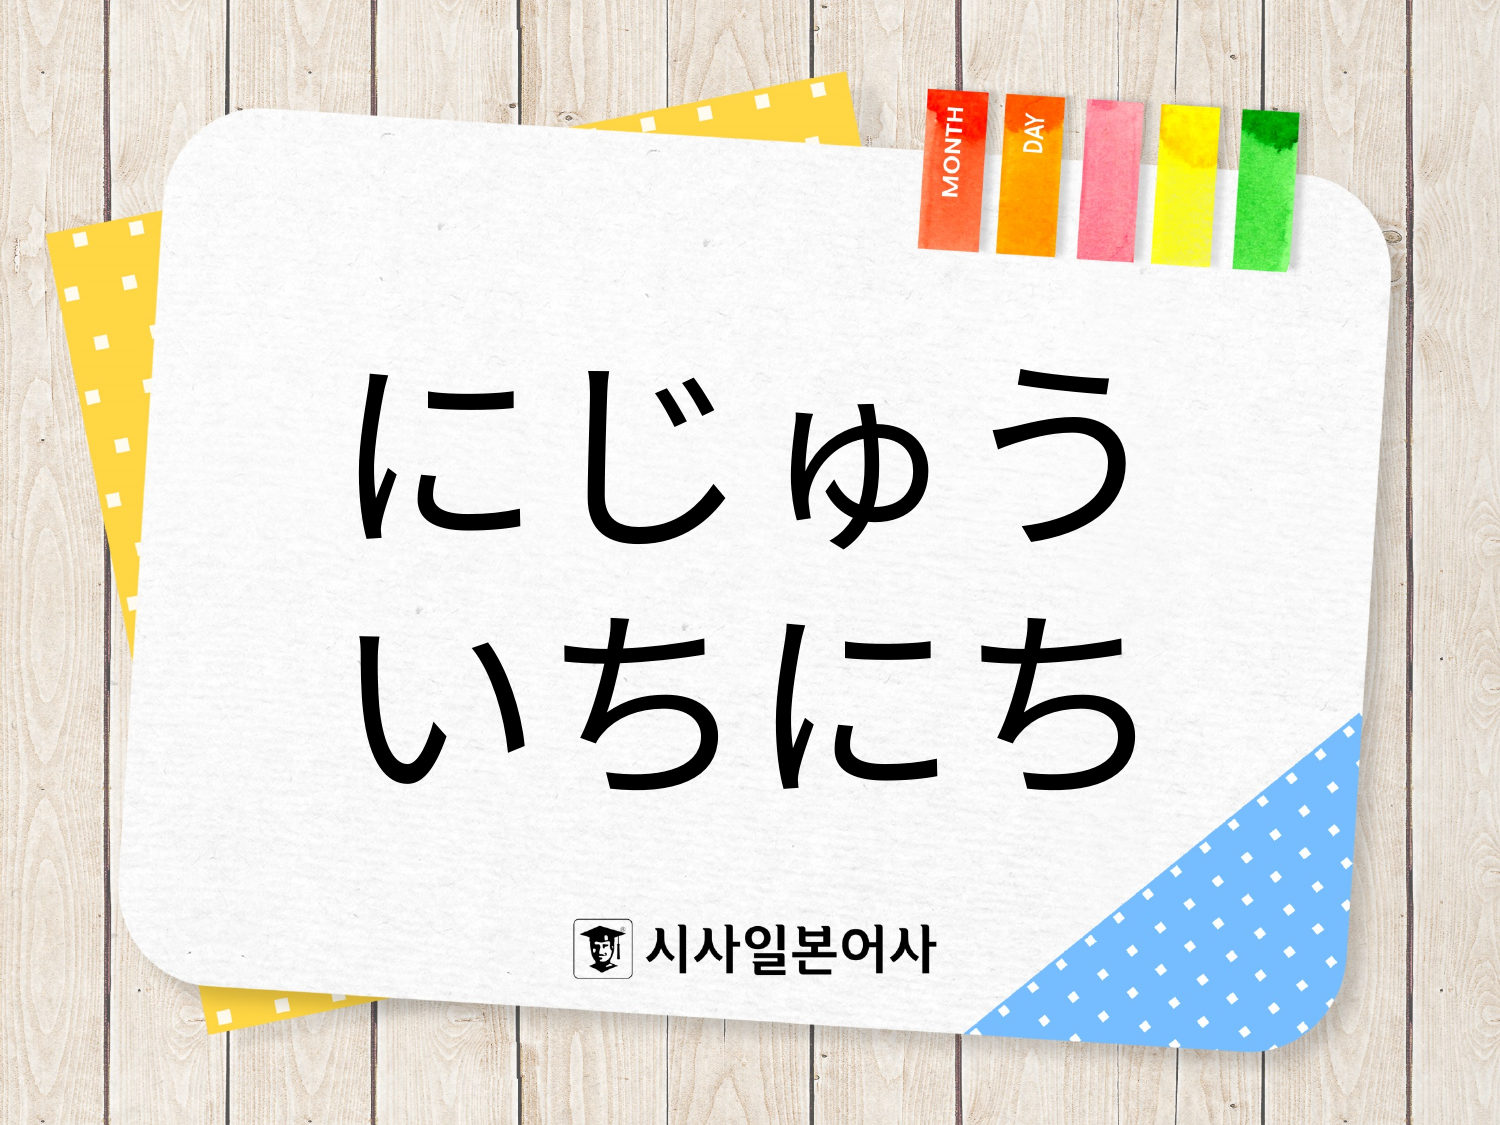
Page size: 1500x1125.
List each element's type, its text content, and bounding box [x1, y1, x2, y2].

picture [0, 0, 1500, 1125]
title にじゅう いちにち [75, 338, 1425, 811]
